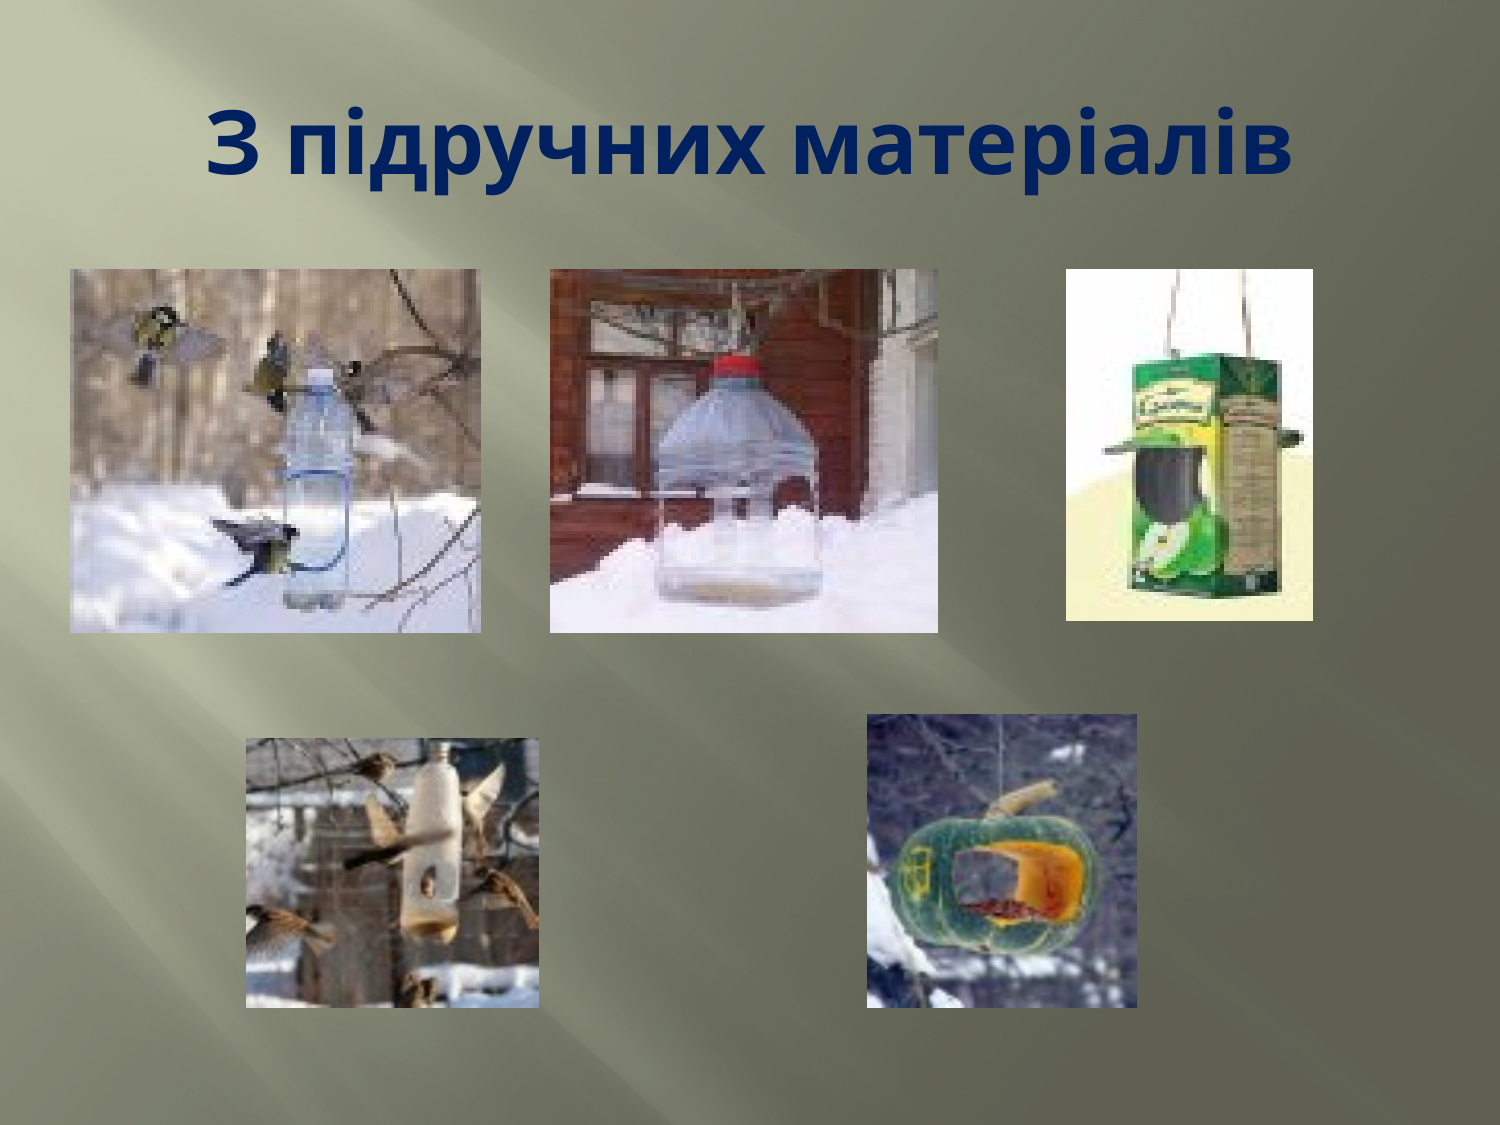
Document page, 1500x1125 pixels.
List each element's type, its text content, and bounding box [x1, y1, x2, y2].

title З підручних матеріалів [75, 45, 1425, 233]
picture [245, 737, 540, 1008]
picture [1066, 269, 1313, 622]
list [70, 269, 481, 633]
picture [550, 269, 938, 633]
picture [866, 714, 1137, 1009]
